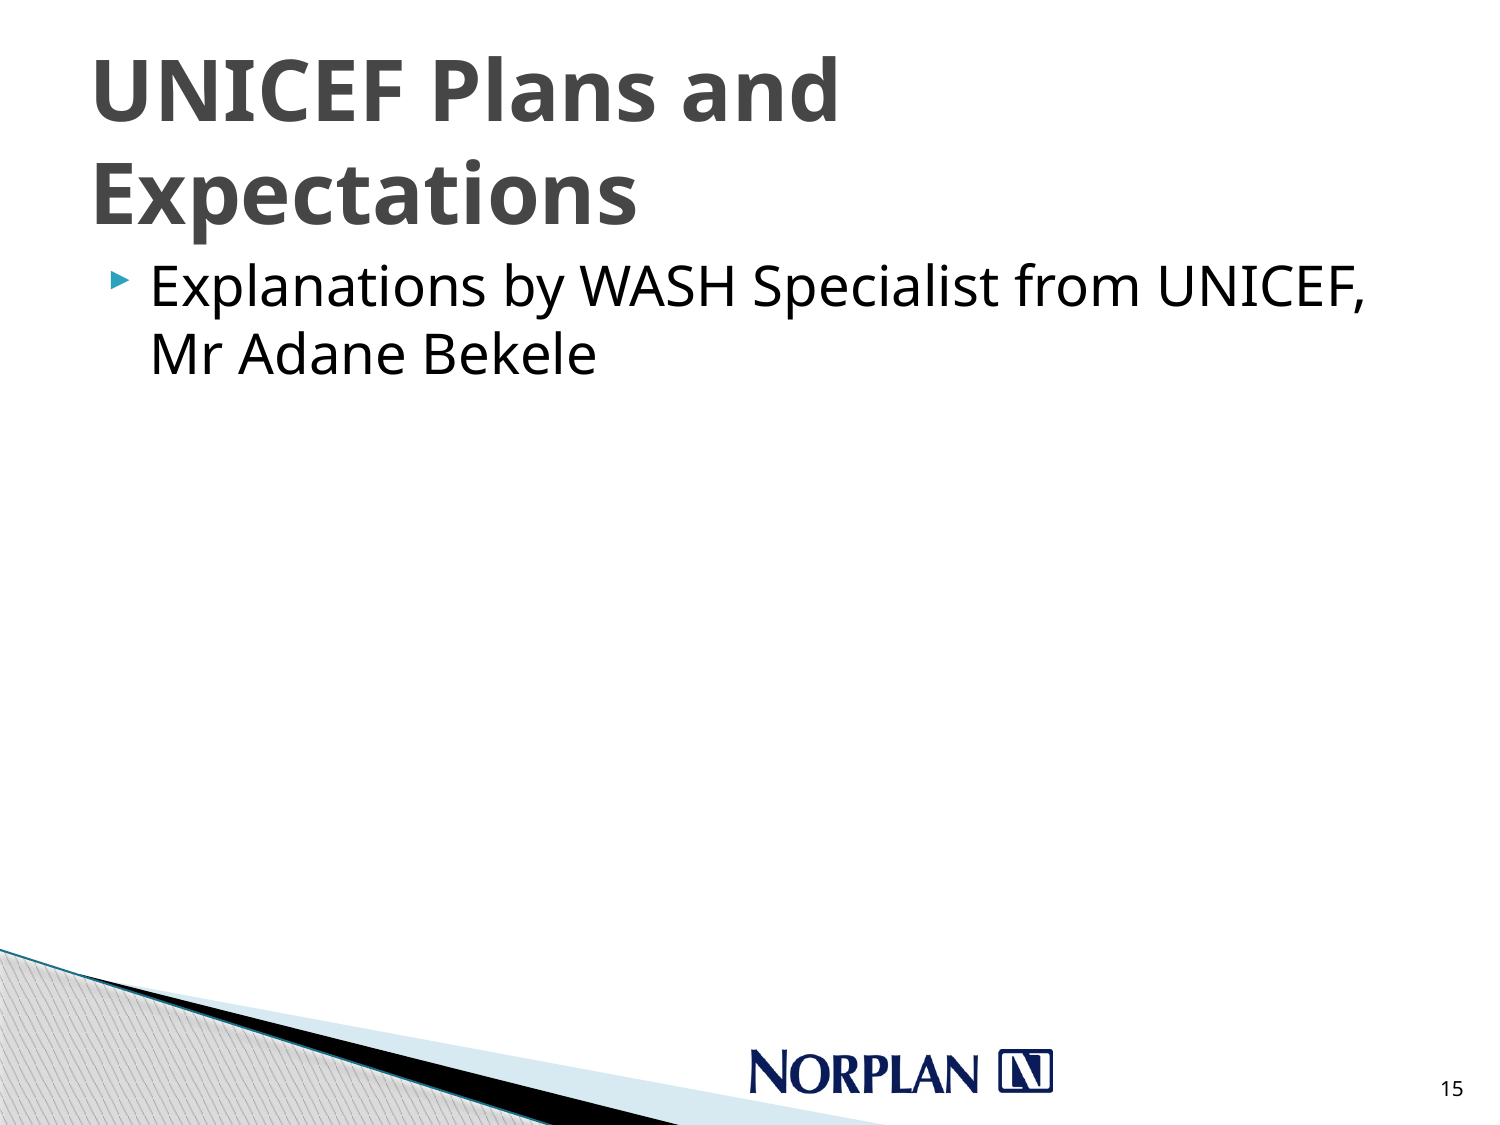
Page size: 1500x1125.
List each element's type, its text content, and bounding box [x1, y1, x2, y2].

title UNICEF Plans and Expectations [75, 45, 1425, 233]
list Explanations by WASH Specialist from UNICEF, Mr Adane Bekele [75, 243, 1425, 986]
slide_number 15 [1418, 1051, 1479, 1112]
picture [750, 1049, 1053, 1094]
